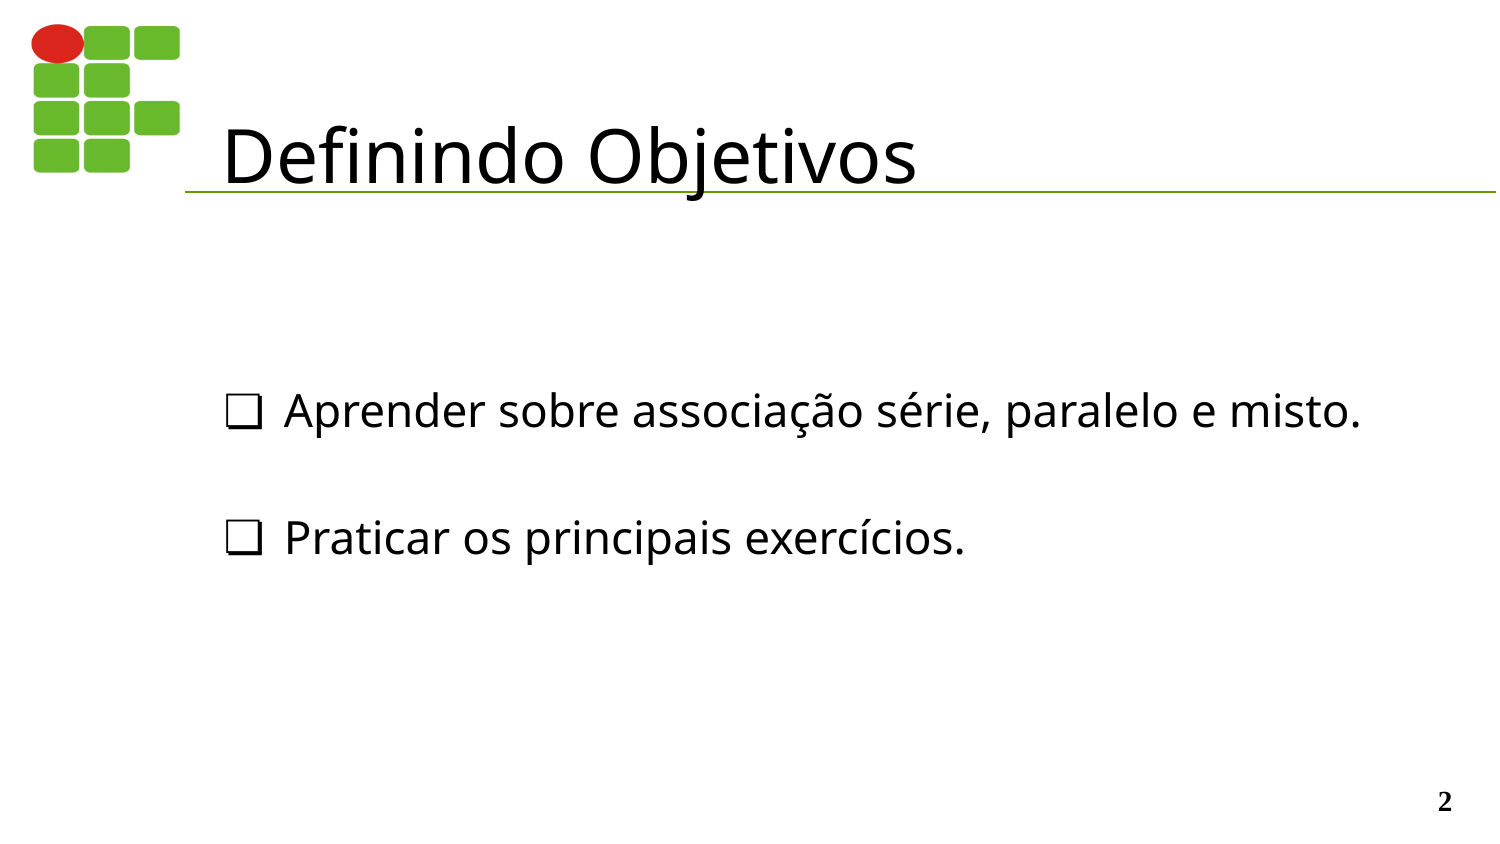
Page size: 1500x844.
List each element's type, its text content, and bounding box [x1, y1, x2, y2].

title Definindo Objetivos [206, 26, 1468, 207]
picture [29, 23, 182, 174]
text_box ‹#› [1155, 769, 1468, 825]
text_box Aprender sobre associação série, paralelo e misto. Praticar os principais exercícios. [193, 248, 1469, 769]
